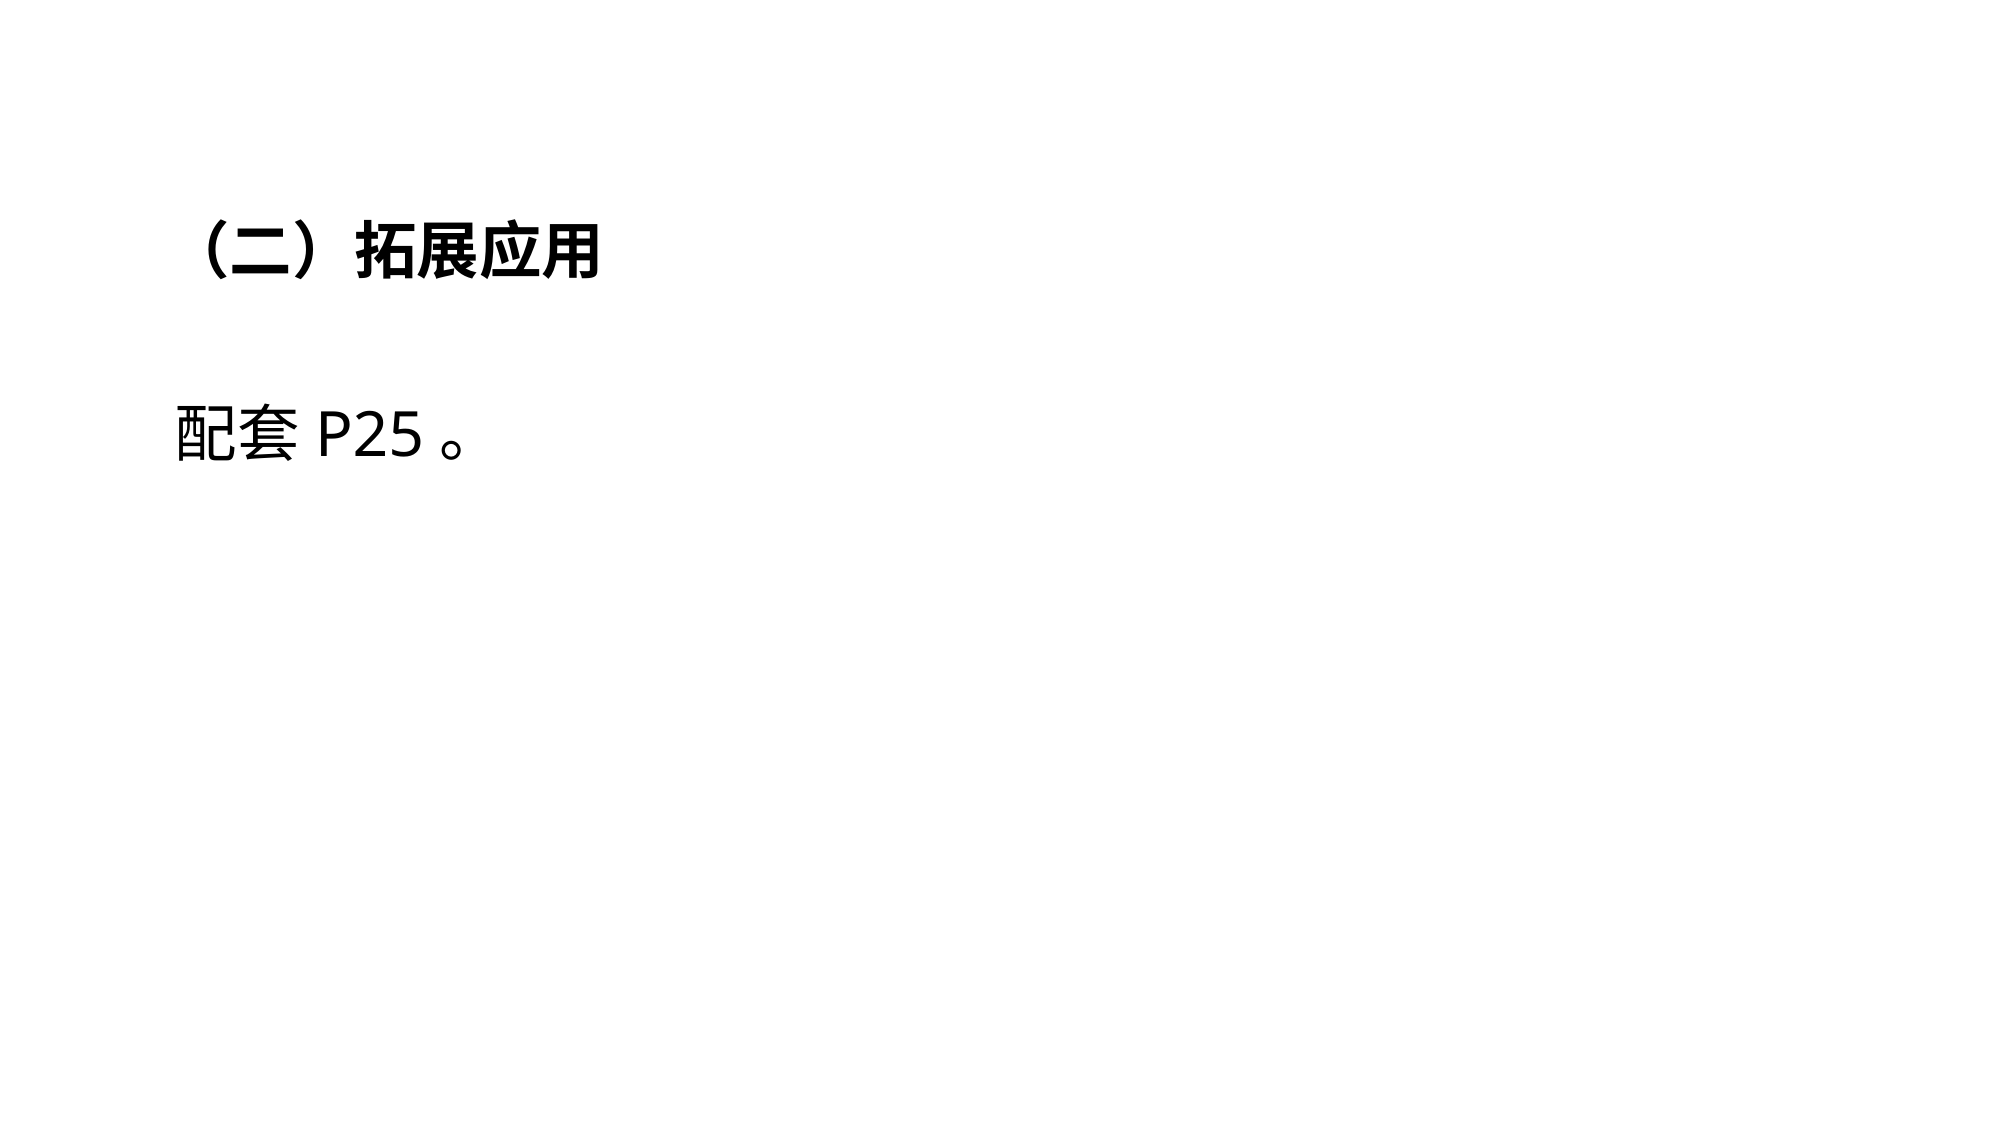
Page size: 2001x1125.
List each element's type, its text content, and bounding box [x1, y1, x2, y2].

text_box 配套P25。 [160, 386, 517, 477]
text_box （二）拓展应用 [152, 166, 650, 294]
